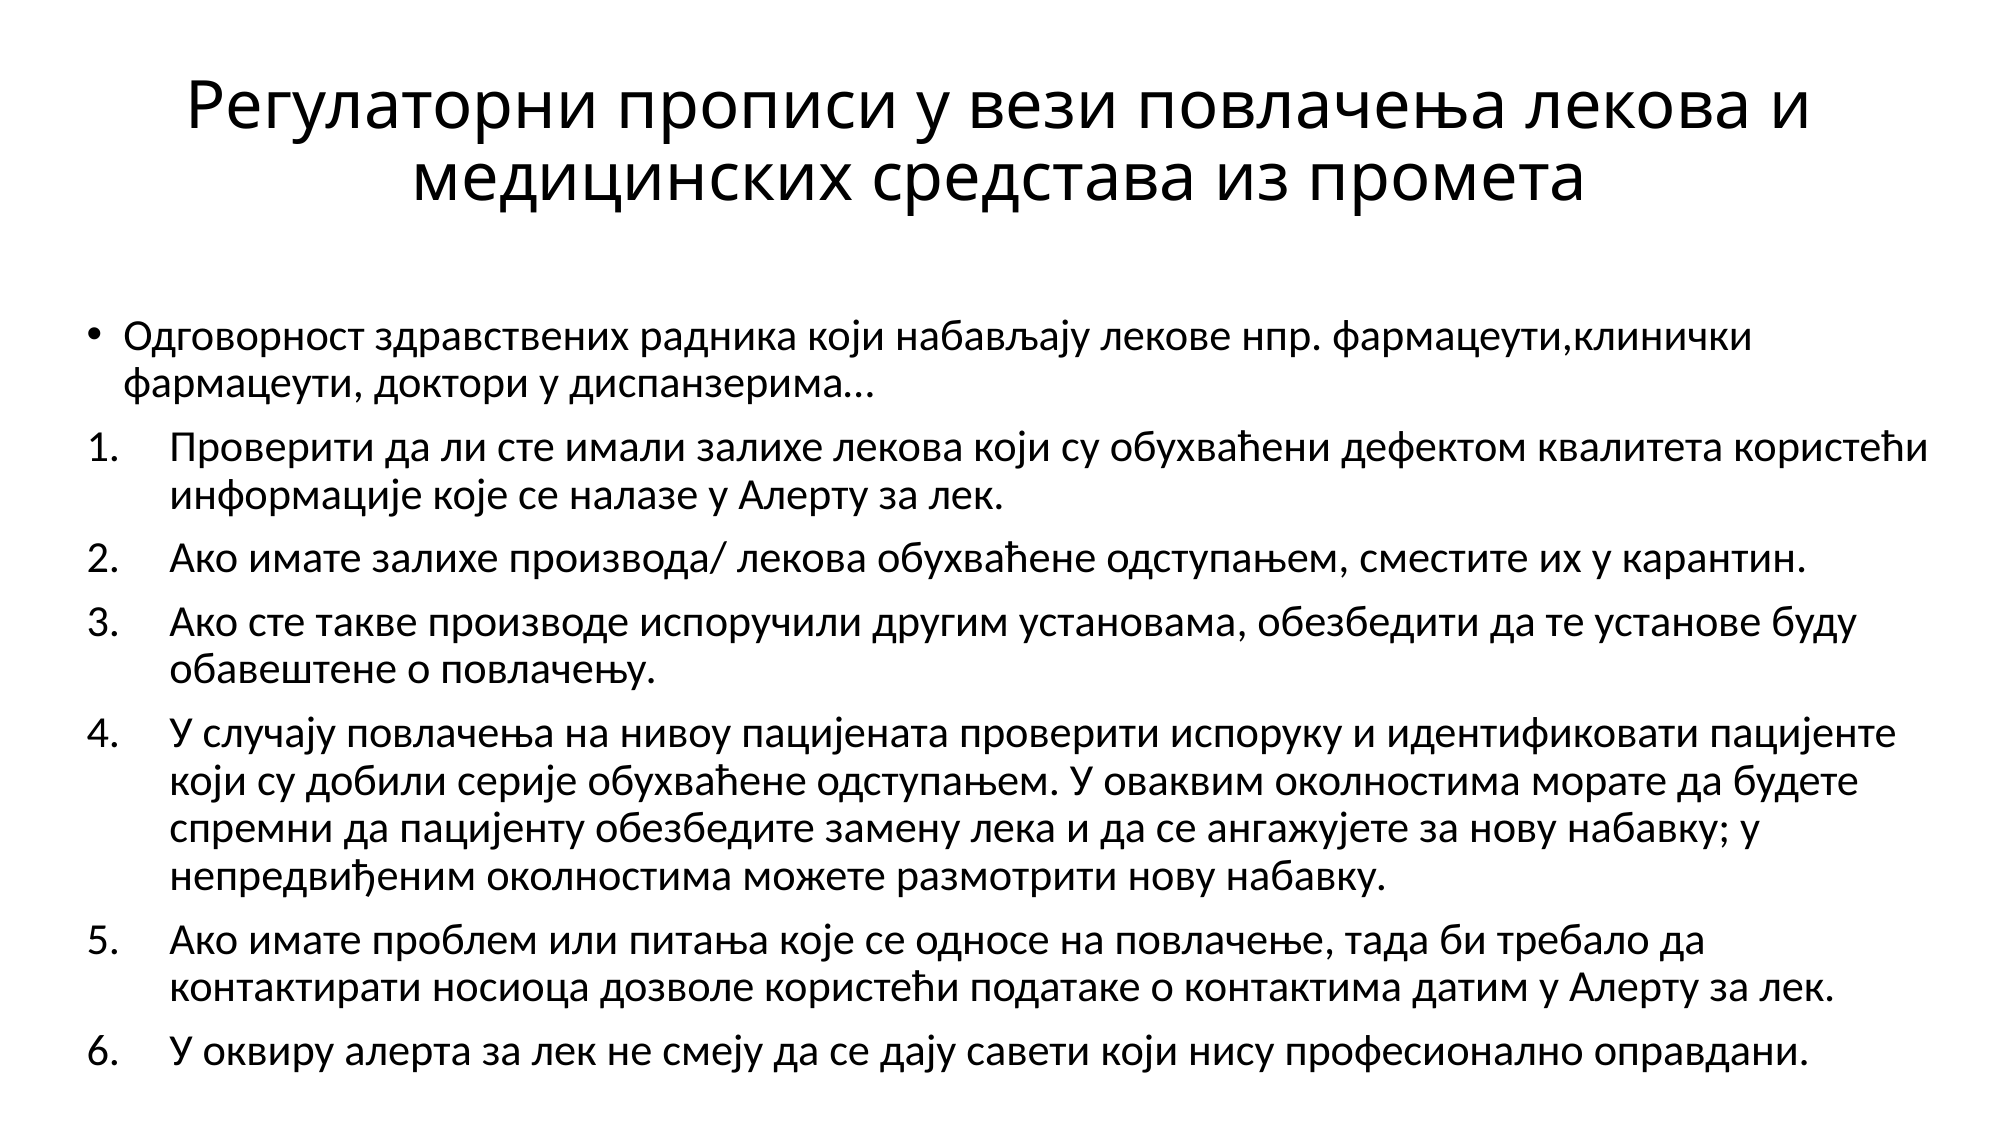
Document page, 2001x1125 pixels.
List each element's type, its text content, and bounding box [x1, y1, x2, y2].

list Одговорност здравствених радника који набављају лекове нпр. фармацеути,клинички фармацеути, доктори у диспанзерима… Проверити да ли сте имали залихе лекова који су обухваћени дефектом квалитета користећи информације које се налазе у Алерту за лек. Ако имате залихе производа/ лекова обухваћене одступањем, сместите их у карантин. Ако сте такве производе испоручили другим установама, обезбедити да те установе буду обавештене о повлачењу. У случају повлачења на нивоу пацијената проверити испоруку и идентификовати пацијенте који су добили серије обухваћене одступањем. У оваквим околностима морате да будете спремни да пацијенту обезбедите замену лека и да се ангажујете за нову набавку; у непредвиђеним околностима можете размотрити нову набавку. Ако имате проблем или питања које се односе на повлачење, тада би требало да контактирати носиоца дозволе користећи податаке о контактима датим у Алерту за лек. У оквиру алерта за лек не смеју да се дају савети који нису професионално оправдани. [71, 304, 1971, 1091]
title Регулаторни прописи у вези повлачења лекова и медицинских средстава из промета [137, 59, 1863, 227]
